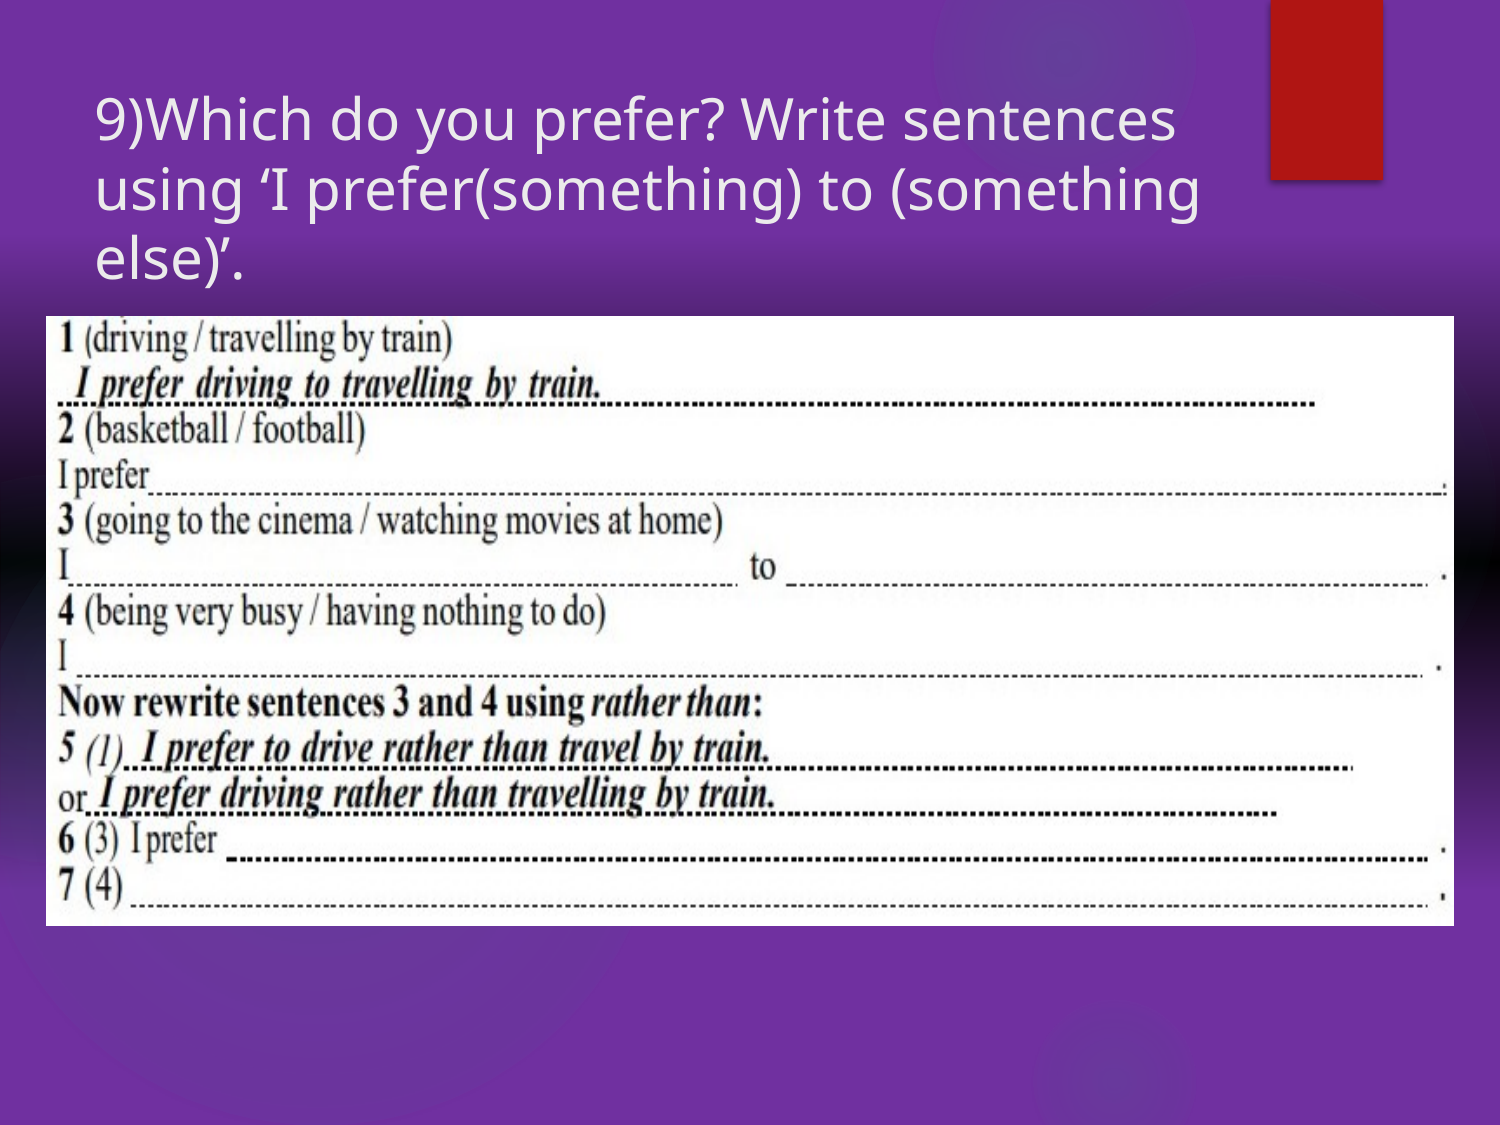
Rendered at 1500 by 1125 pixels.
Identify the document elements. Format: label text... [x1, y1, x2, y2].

title 9)Which do you prefer? Write sentences using ‘I prefer(something) to (something else)’. [79, 74, 1237, 304]
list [46, 316, 1454, 927]
